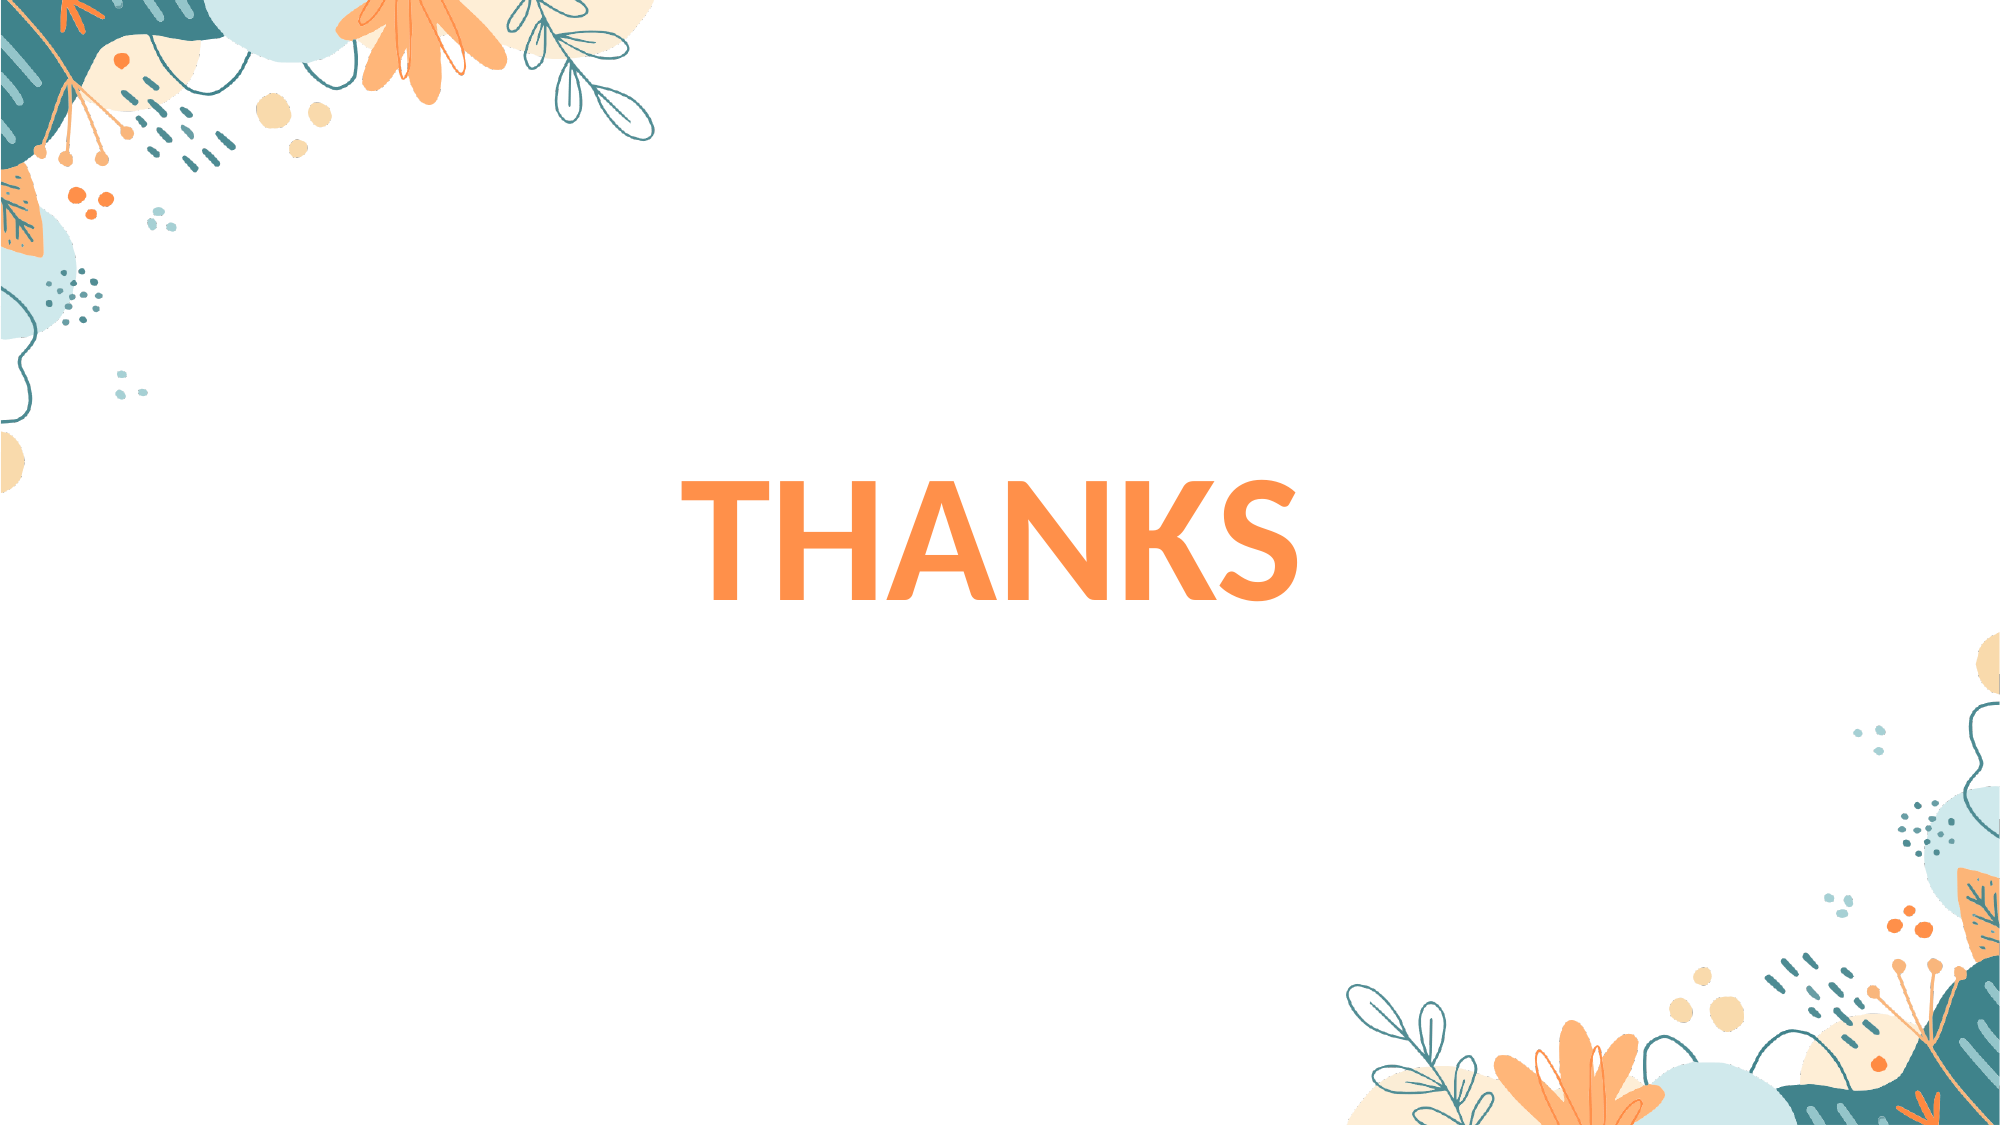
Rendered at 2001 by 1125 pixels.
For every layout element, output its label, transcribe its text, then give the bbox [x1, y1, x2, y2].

text_box THANKS [665, 409, 1582, 644]
picture [0, 0, 655, 493]
picture [1345, 632, 2000, 1125]
